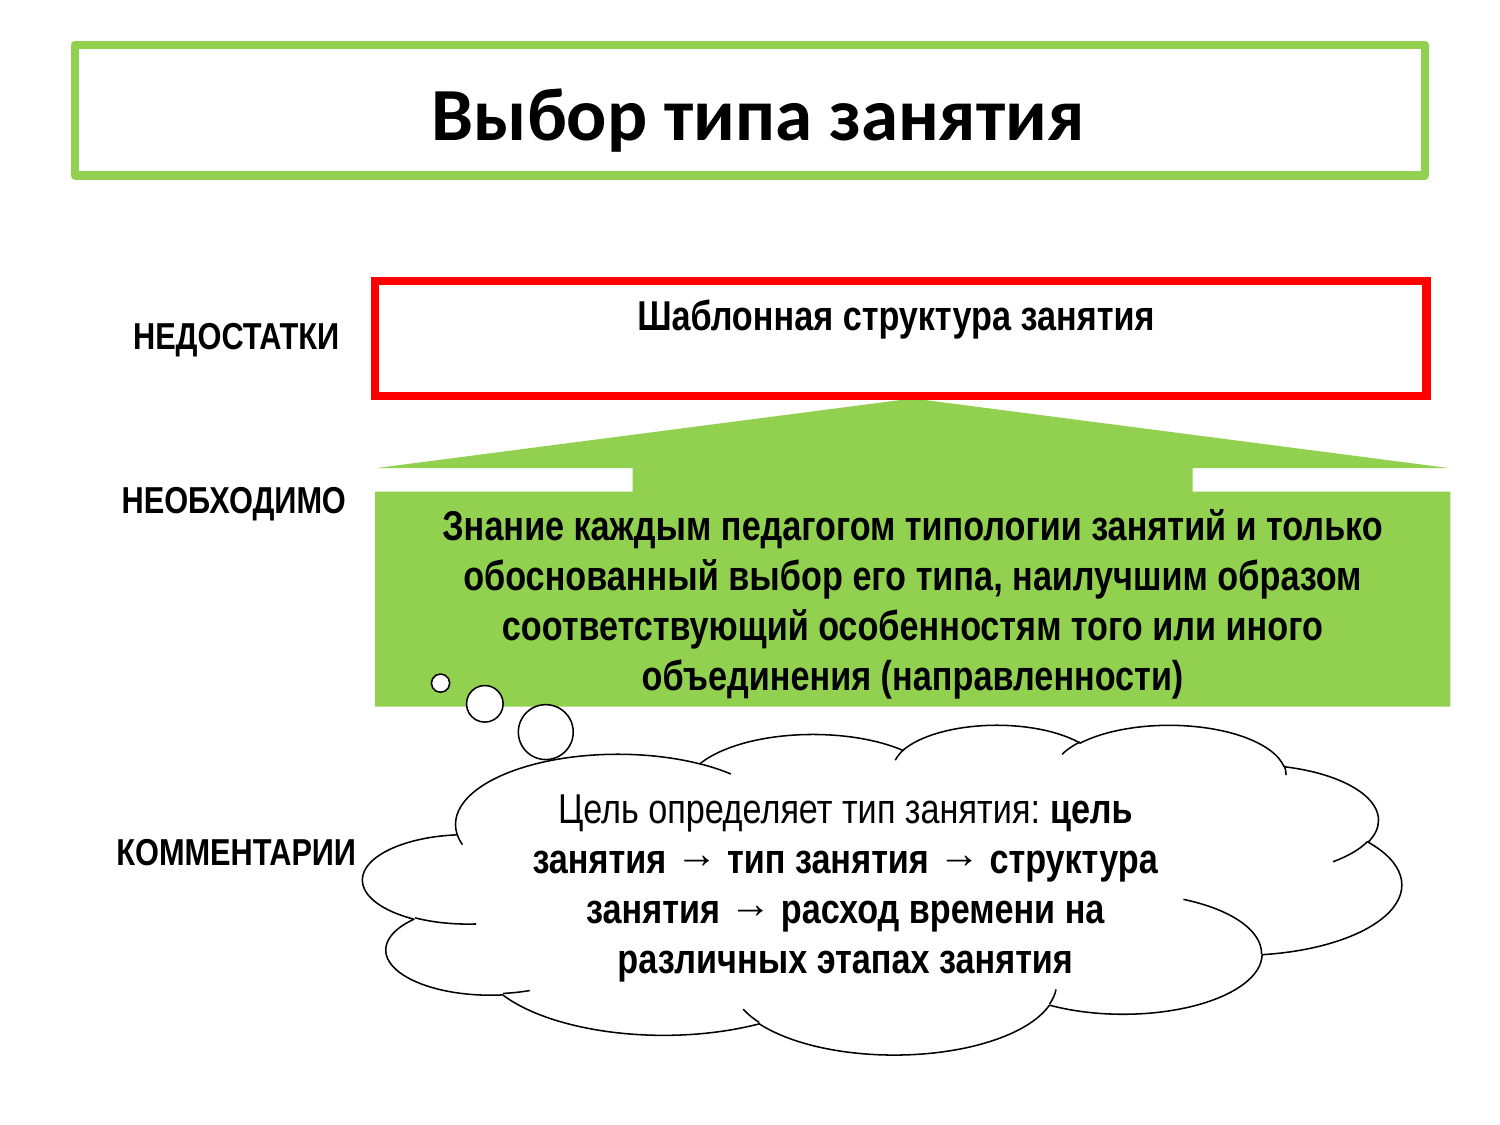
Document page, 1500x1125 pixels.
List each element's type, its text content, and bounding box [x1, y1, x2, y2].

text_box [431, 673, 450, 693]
text_box Выбор типа занятия [75, 45, 1425, 176]
text_box Знание каждым педагогом типологии занятий и только обоснованный выбор его типа, наилучшим образом соответствующий особенностям того или иного объединения (направленности) [375, 398, 1451, 707]
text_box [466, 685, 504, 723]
text_box КОММЕНТАРИИ [101, 820, 374, 880]
text_box НЕОБХОДИМО [106, 468, 364, 529]
text_box НЕДОСТАТКИ [118, 304, 360, 365]
text_box Цель определяет тип занятия: цель занятия → тип занятия → структура занятия → расход времени на различных этапах занятия [362, 704, 1402, 1056]
text_box Шаблонная структура занятия [374, 281, 1427, 396]
